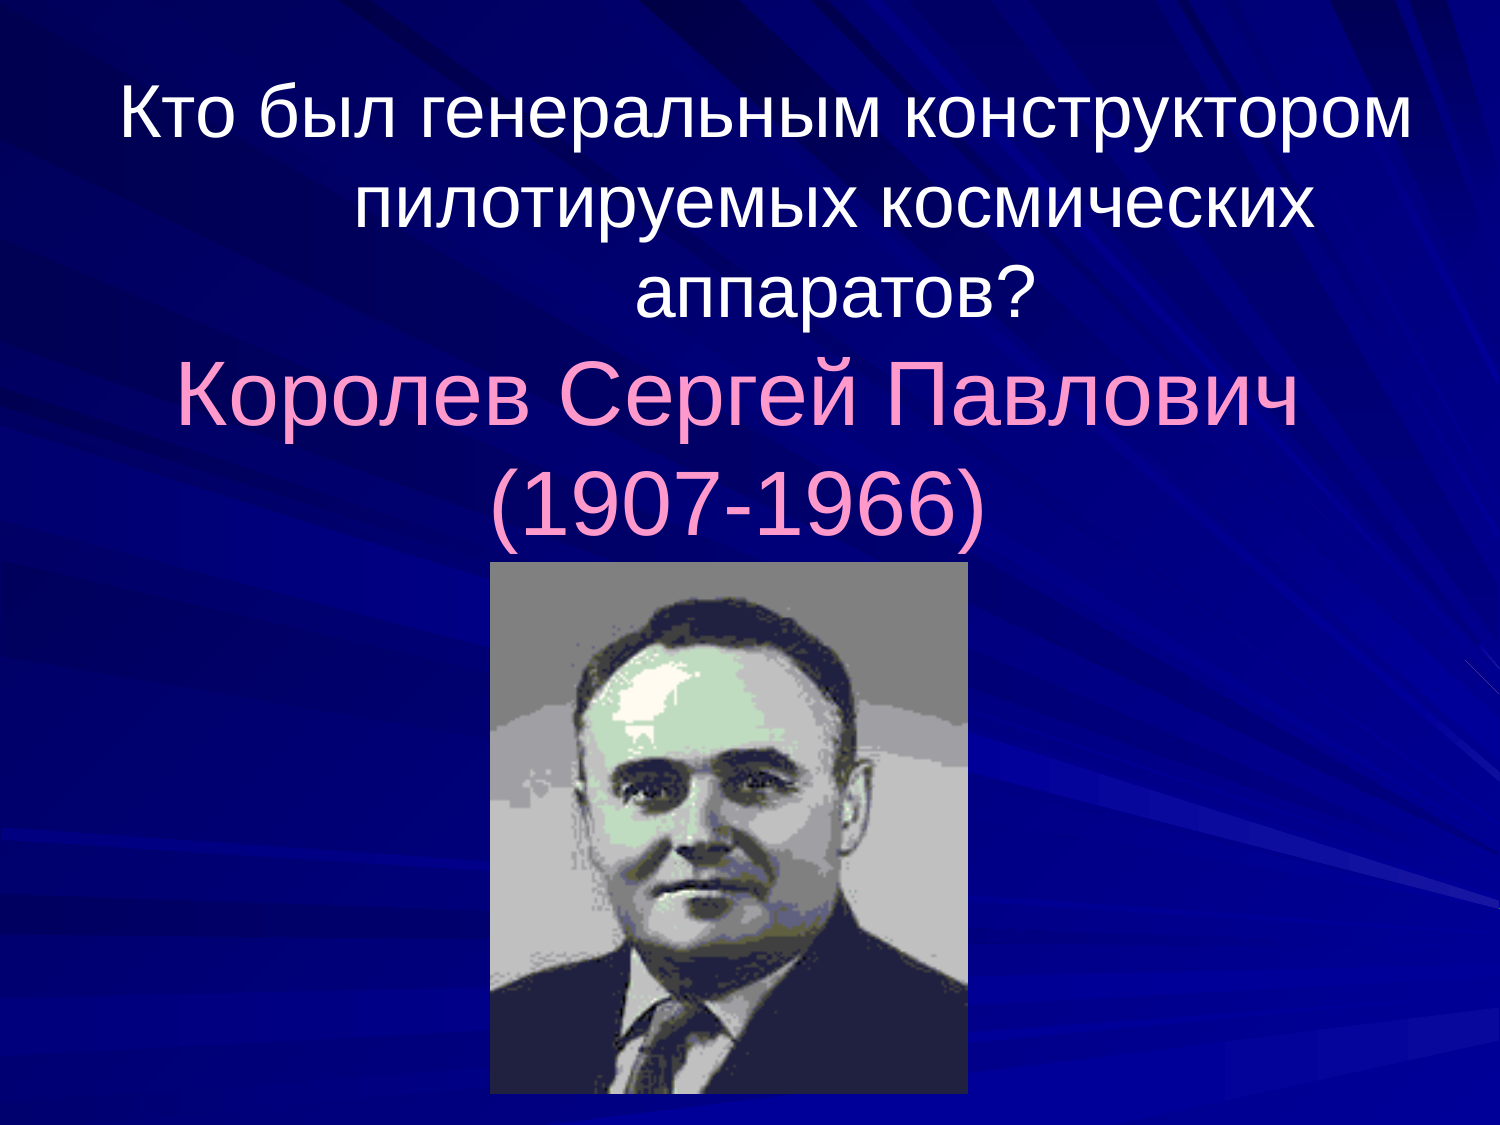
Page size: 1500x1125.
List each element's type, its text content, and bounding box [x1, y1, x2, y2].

title Кто был генеральным конструктором пилотируемых космических аппаратов? [74, 45, 1460, 351]
picture [489, 562, 968, 1095]
text_box Королев Сергей Павлович (1907-1966) [53, 326, 1425, 562]
